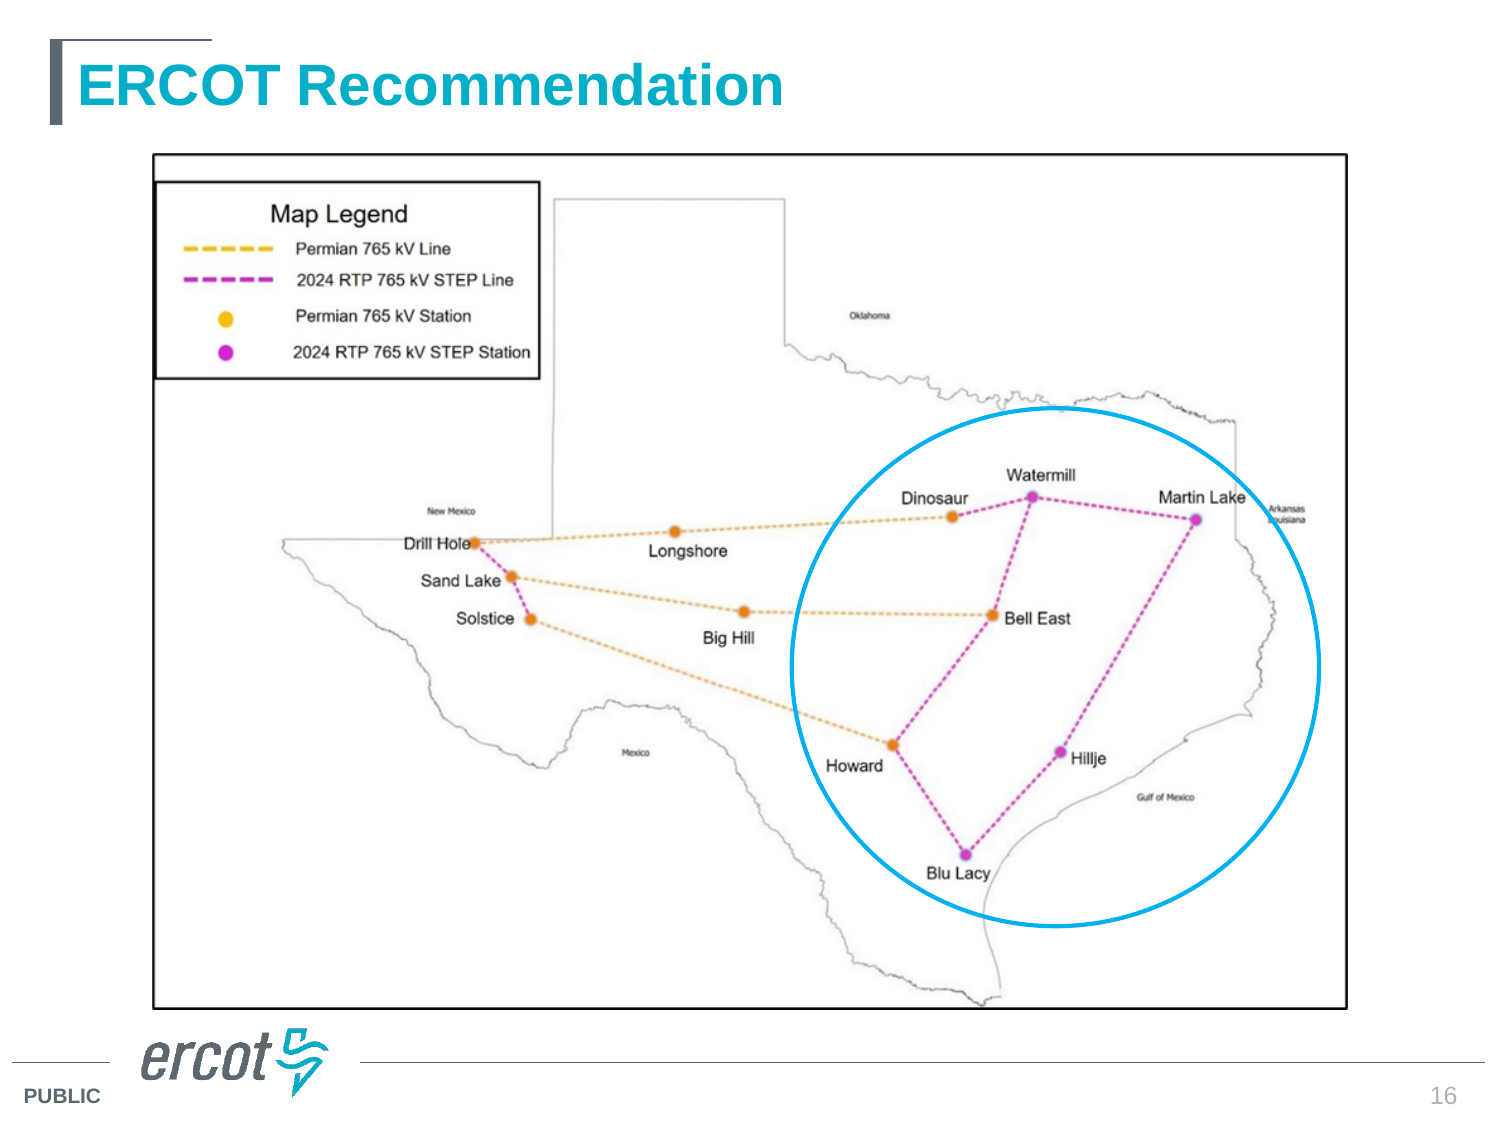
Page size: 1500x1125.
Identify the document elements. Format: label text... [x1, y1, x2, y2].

title ERCOT Recommendation [62, 39, 1450, 125]
picture [152, 153, 1348, 1010]
picture [137, 1024, 332, 1100]
slide_number 16 [1400, 1076, 1488, 1113]
